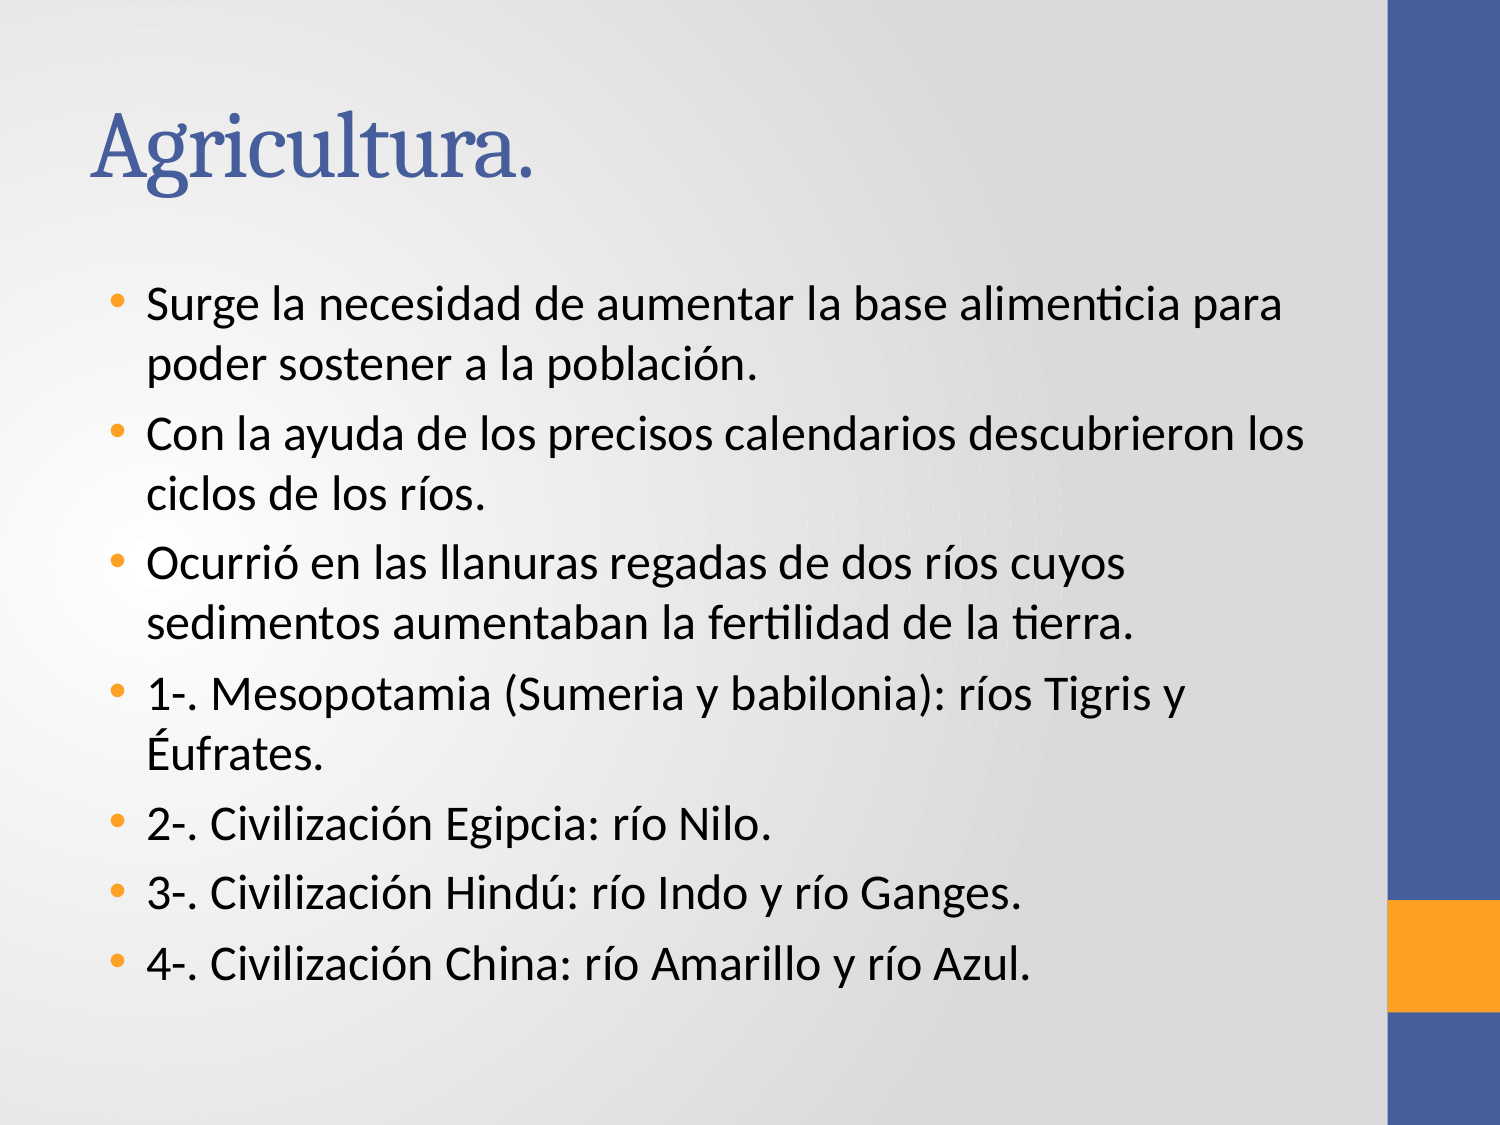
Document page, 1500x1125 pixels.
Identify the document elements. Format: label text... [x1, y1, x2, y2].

list Surge la necesidad de aumentar la base alimenticia para poder sostener a la población. Con la ayuda de los precisos calendarios descubrieron los ciclos de los ríos. Ocurrió en las llanuras regadas de dos ríos cuyos sedimentos aumentaban la fertilidad de la tierra. 1-. Mesopotamia (Sumeria y babilonia): ríos Tigris y Éufrates. 2-. Civilización Egipcia: río Nilo. 3-. Civilización Hindú: río Indo y río Ganges. 4-. Civilización China: río Amarillo y río Azul. [75, 262, 1325, 1050]
title Agricultura. [75, 45, 1325, 233]
